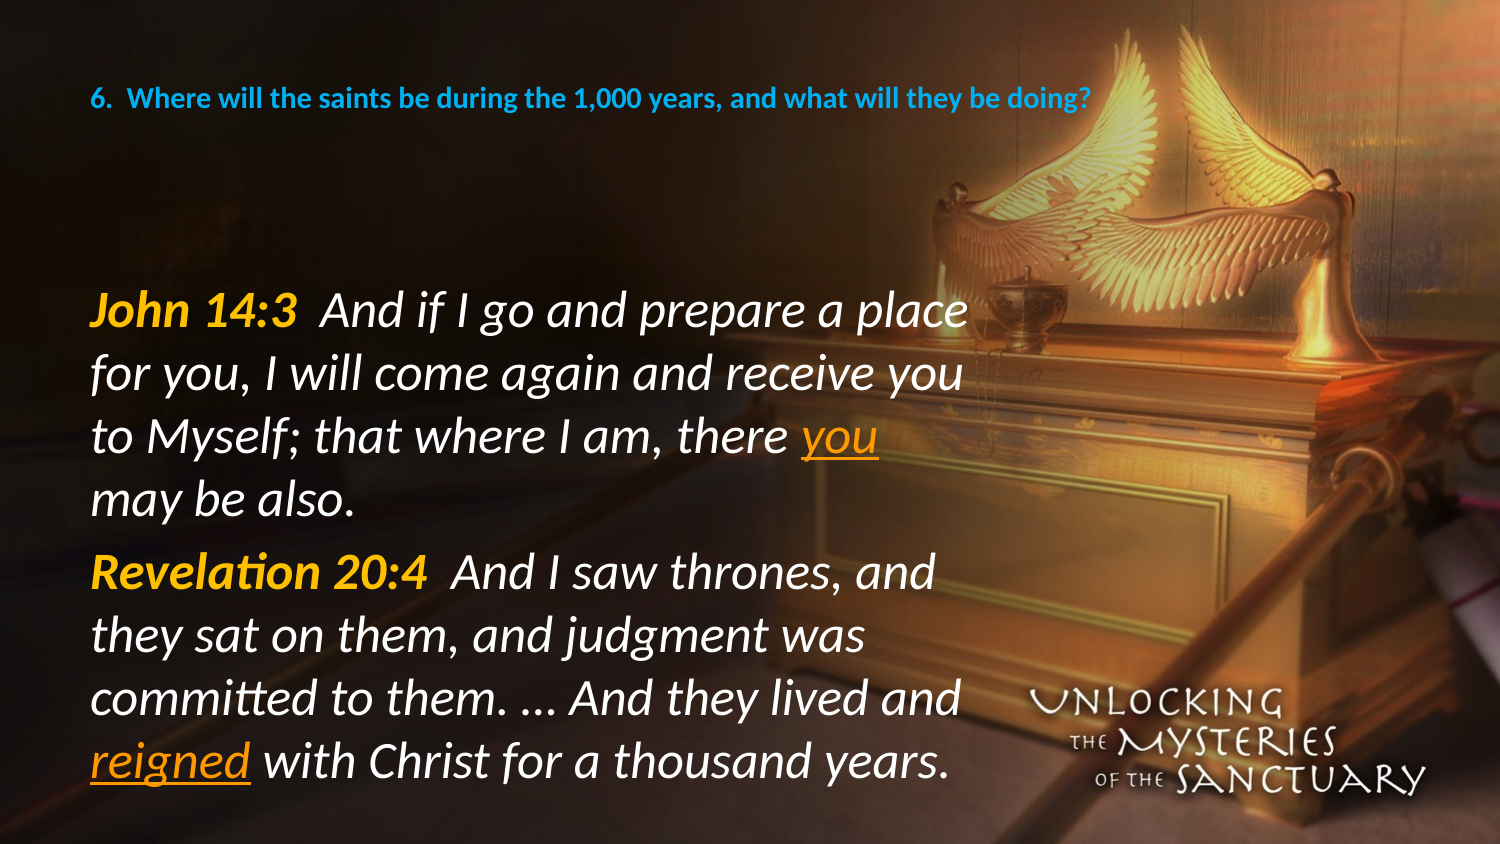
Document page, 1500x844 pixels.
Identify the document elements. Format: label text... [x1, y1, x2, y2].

title 6. Where will the saints be during the 1,000 years, and what will they be doing? [75, 33, 1425, 175]
picture [0, 0, 1500, 844]
list John 14:3 And if I go and prepare a place for you, I will come again and receive you to Myself; that where I am, there you may be also. Revelation 20:4 And I saw thrones, and they sat on them, and judgment was committed to them. … And they lived and reigned with Christ for a thousand years. [75, 267, 992, 844]
